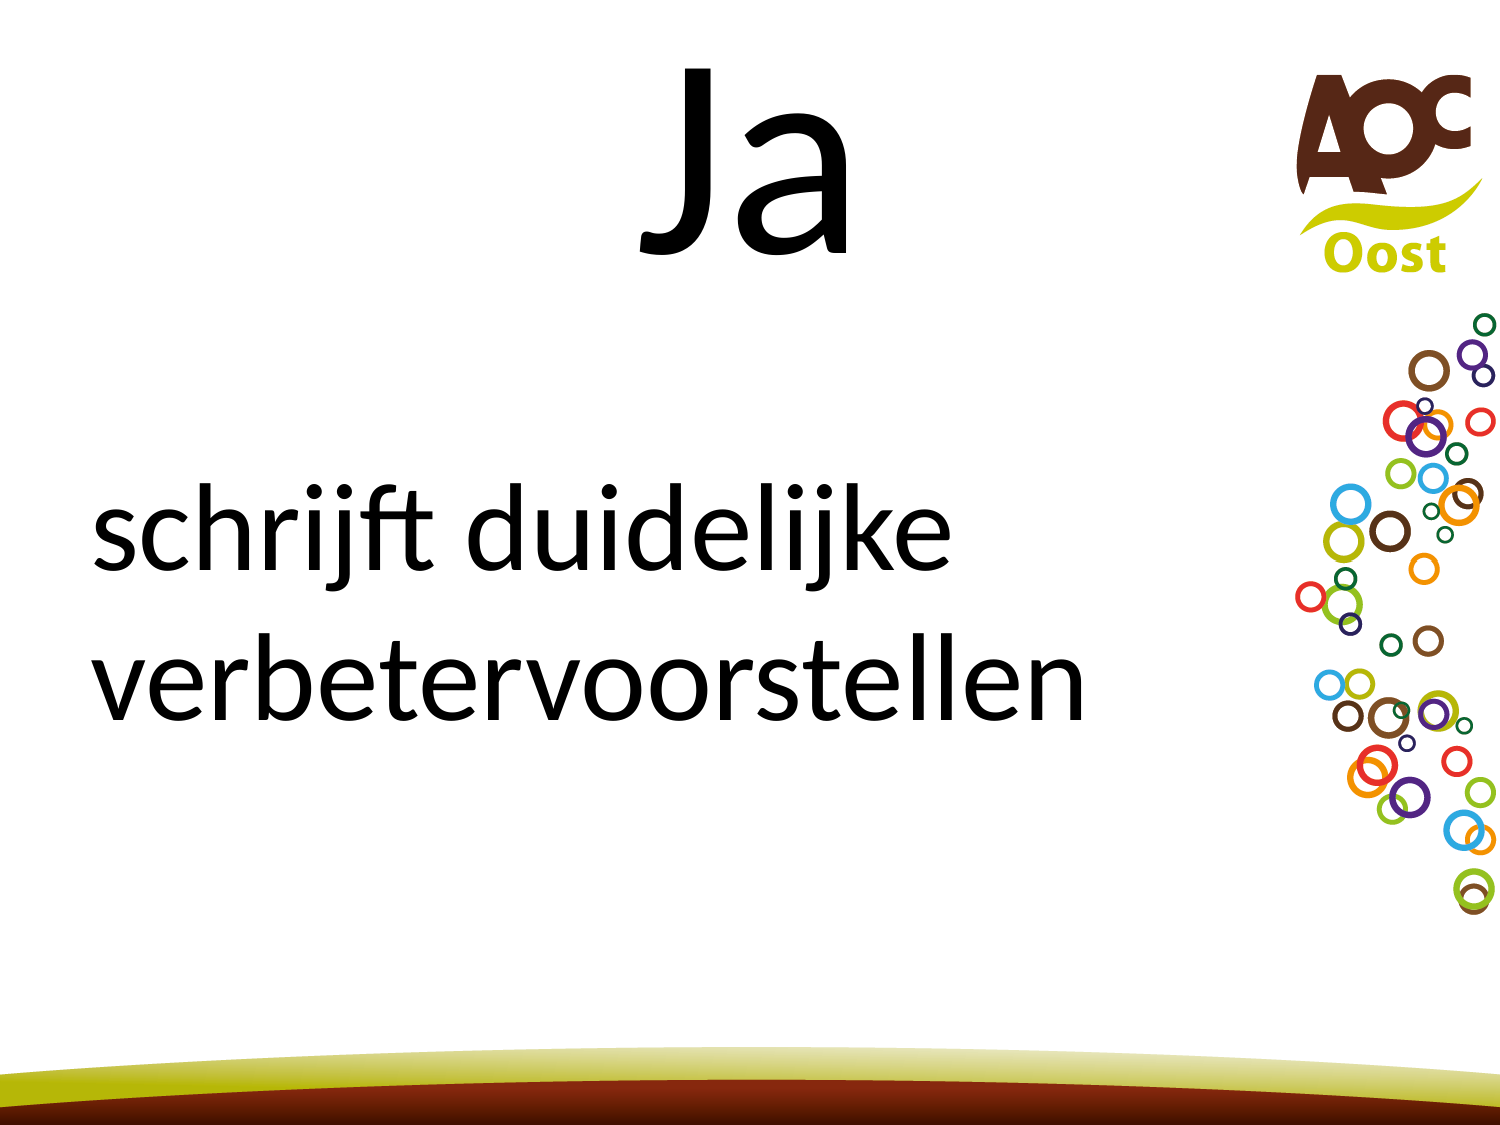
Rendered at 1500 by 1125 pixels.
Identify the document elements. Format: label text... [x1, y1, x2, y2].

title Ja [75, 45, 1425, 233]
picture [0, 0, 1500, 1125]
list schrijft duidelijke verbetervoorstellen [75, 262, 1425, 1005]
